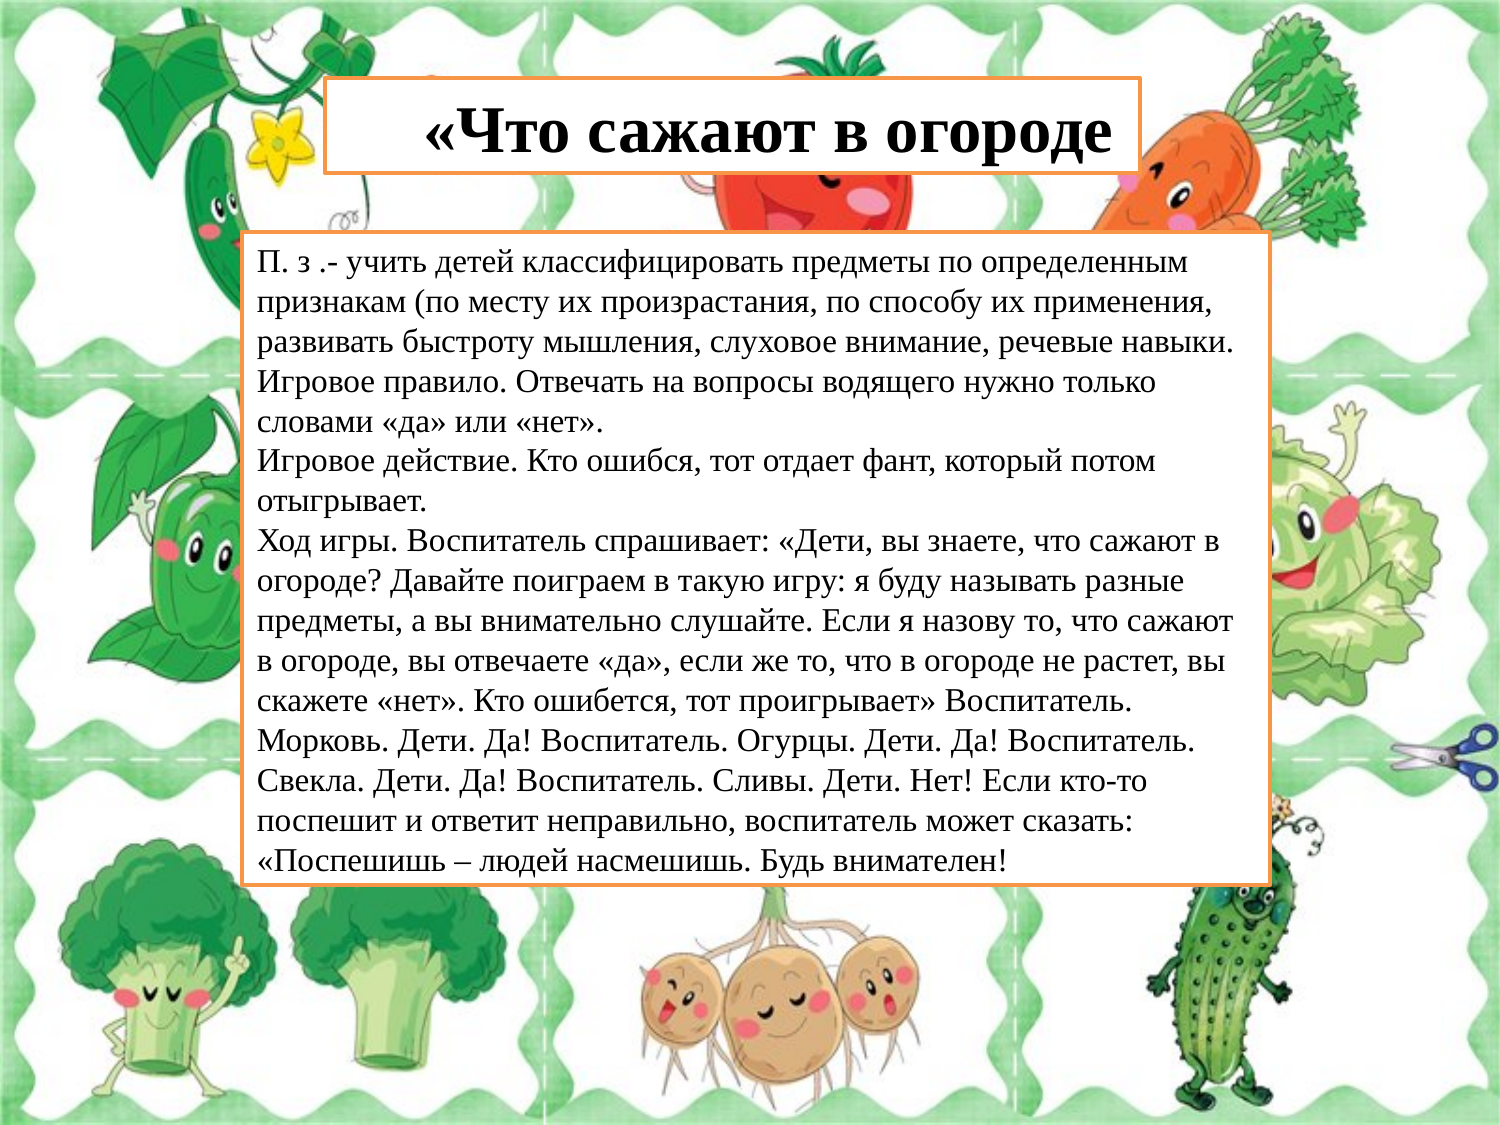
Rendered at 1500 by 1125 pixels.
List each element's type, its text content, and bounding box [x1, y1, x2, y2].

text_box «Что сажают в огороде [323, 76, 1142, 175]
picture [0, 0, 1500, 1125]
text_box П. з .- учить детей классифицировать предметы по определенным признакам (по месту их произрастания, по способу их применения, развивать быстроту мышления, слуховое внимание, речевые навыки. Игровое правило. Отвечать на вопросы водящего нужно только словами «да» или «нет». Игровое действие. Кто ошибся, тот отдает фант, который потом отыгрывает. Ход игры. Воспитатель спрашивает: «Дети, вы знаете, что сажают в огороде? Давайте поиграем в такую игру: я буду называть разные предметы, а вы внимательно слушайте. Если я назову то, что сажают в огороде, вы отвечаете «да», если же то, что в огороде не растет, вы скажете «нет». Кто ошибется, тот проигрывает» Воспитатель. Морковь. Дети. Да! Воспитатель. Огурцы. Дети. Да! Воспитатель. Свекла. Дети. Да! Воспитатель. Сливы. Дети. Нет! Если кто-то поспешит и ответит неправильно, воспитатель может сказать: «Поспешишь – людей насмешишь. Будь внимателен! [240, 230, 1272, 887]
